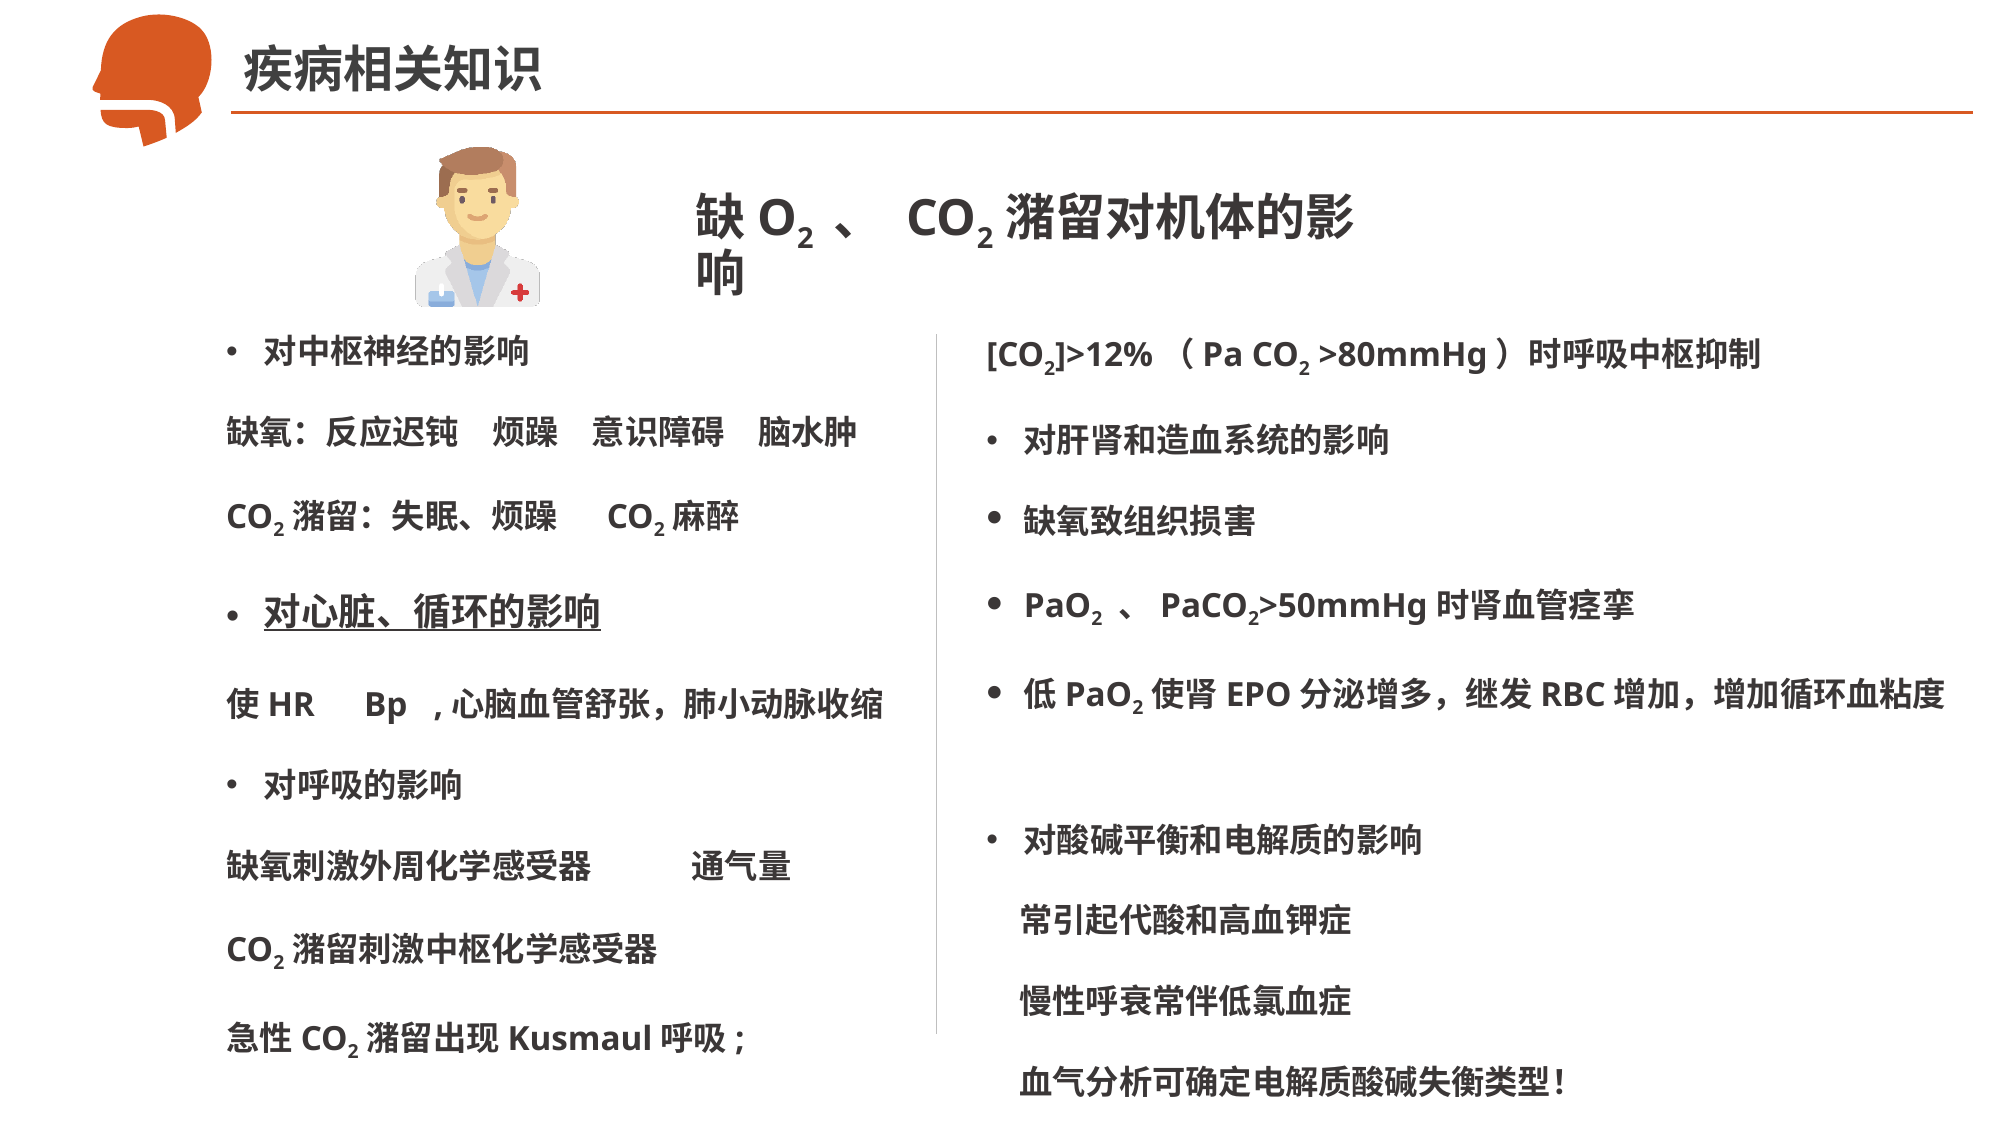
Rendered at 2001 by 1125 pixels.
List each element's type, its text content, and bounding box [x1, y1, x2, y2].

text_box 对中枢神经的影响 缺氧：反应迟钝 烦躁 意识障碍 脑水肿 CO2潴留：失眠、烦躁 CO2麻醉 对心脏、循环的影响 使HR Bp ,心脑血管舒张，肺小动脉收缩 对呼吸的影响 缺氧刺激外周化学感受器 通气量 CO2潴留刺激中枢化学感受器 急性CO2潴留出现Kusmaul呼吸; [211, 303, 972, 1125]
picture [337, 130, 613, 325]
text_box [CO2]>12%（Pa CO2 >80mmHg）时呼吸中枢抑制 对肝肾和造血系统的影响 缺氧致组织损害 PaO2 、PaCO2>50mmHg时肾血管痉挛 低PaO2使肾EPO分泌增多，继发RBC增加，增加循环血粘度 对酸碱平衡和电解质的影响 常引起代酸和高血钾症 慢性呼衰常伴低氯血症 血气分析可确定电解质酸碱失衡类型！ [972, 303, 2000, 1111]
text_box [92, 14, 212, 134]
text_box [100, 109, 167, 147]
text_box 缺O2 、 CO2潴留对机体的影响 [680, 179, 1412, 277]
text_box 疾病相关知识 [228, 36, 594, 104]
